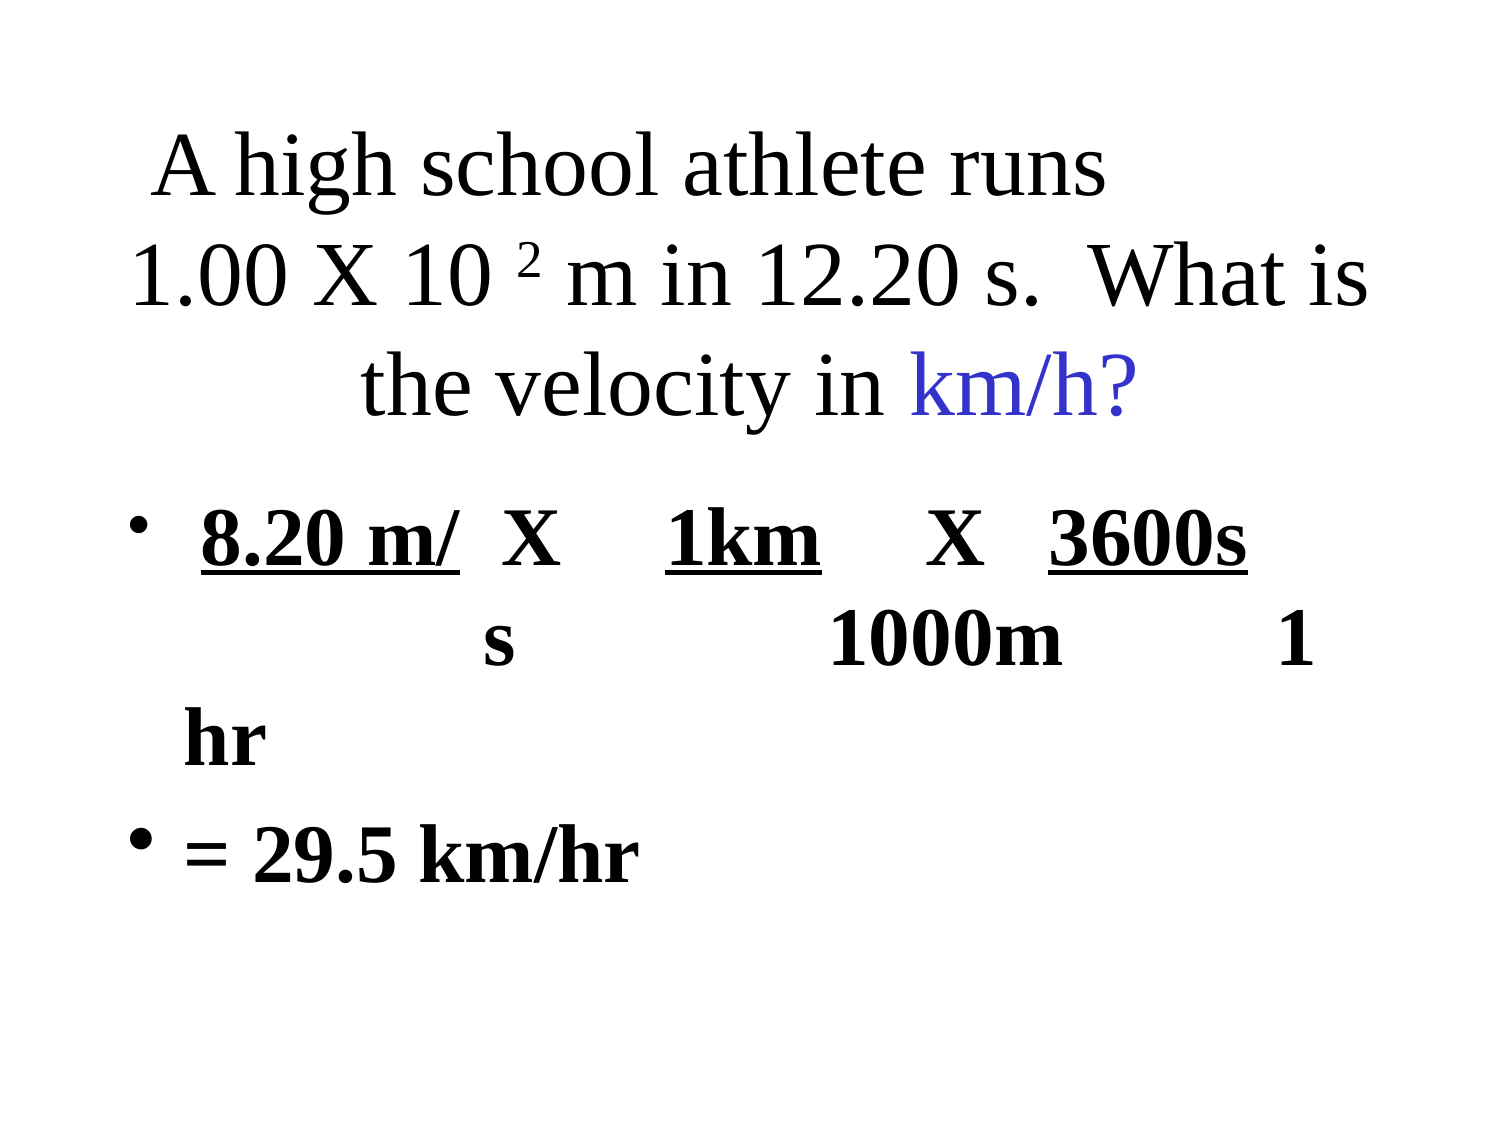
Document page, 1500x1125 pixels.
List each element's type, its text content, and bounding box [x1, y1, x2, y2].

title A high school athlete runs 1.00 X 10 2 m in 12.20 s. What is the velocity in km/h? [112, 99, 1388, 438]
list 8.20 m/ X 1km X 3600s s 1000m 1 hr = 29.5 km/hr [112, 474, 1388, 1001]
